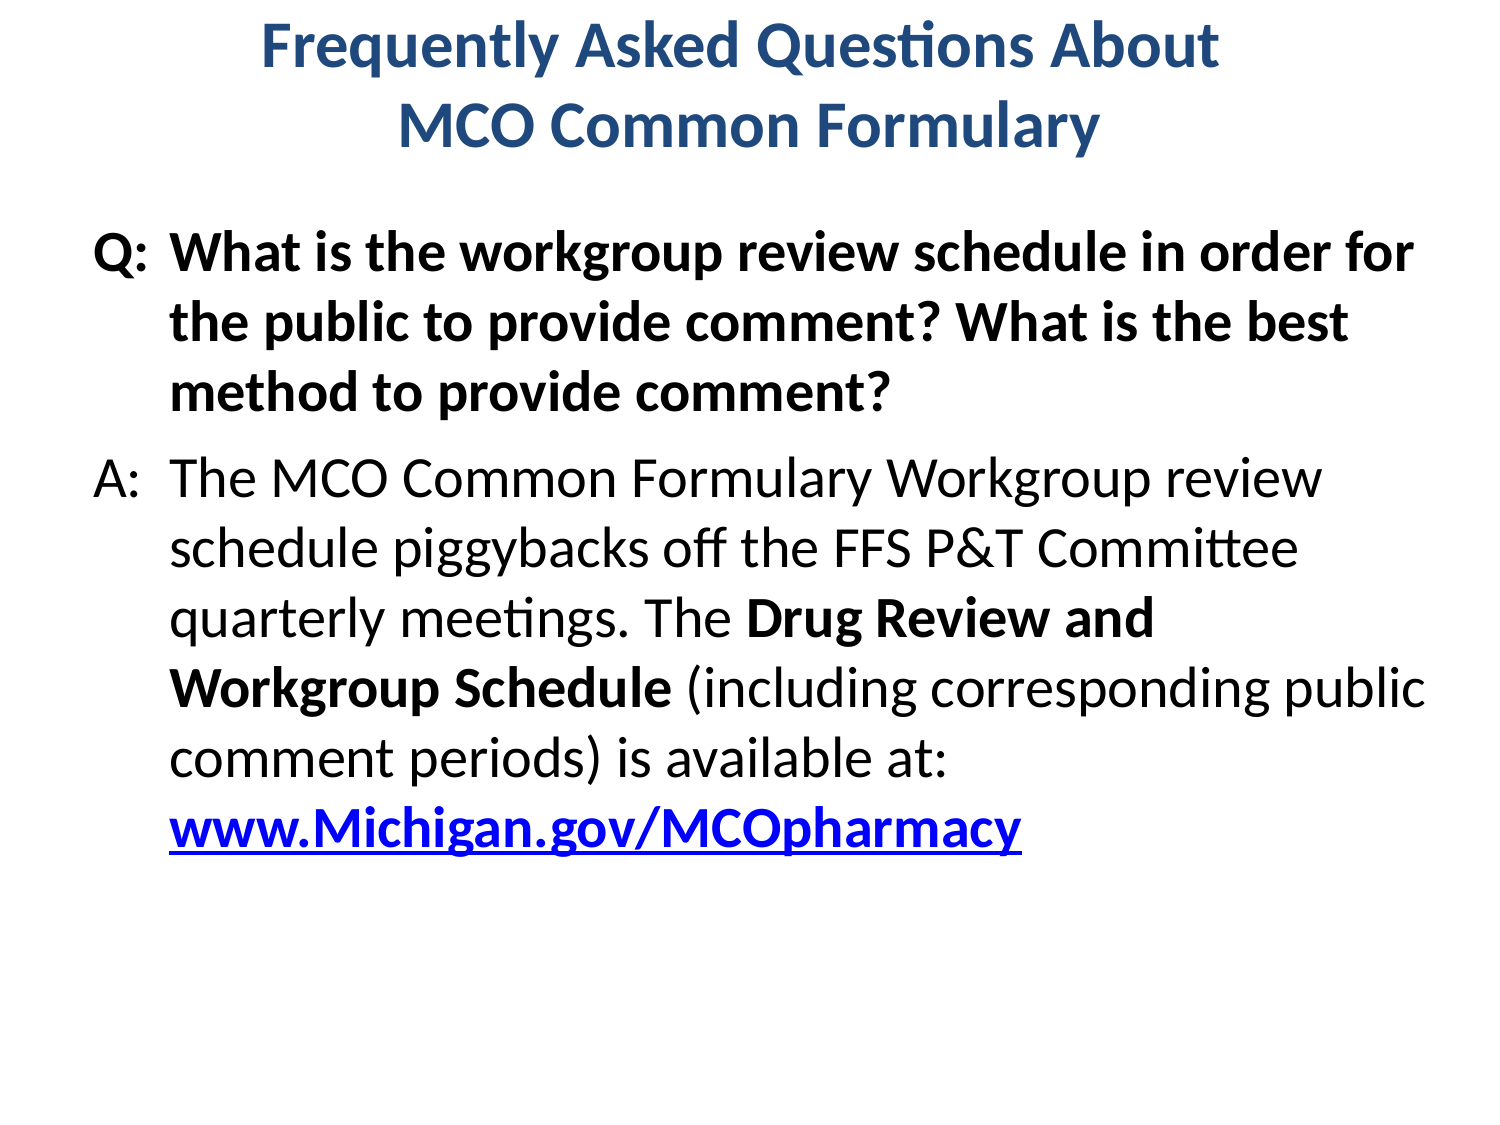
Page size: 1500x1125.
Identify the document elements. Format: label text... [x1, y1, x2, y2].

list Q: What is the workgroup review schedule in order for the public to provide comment? What is the best method to provide comment? A: The MCO Common Formulary Workgroup review schedule piggybacks off the FFS P&T Committee quarterly meetings. The Drug Review and Workgroup Schedule (including corresponding public comment periods) is available at: www.Michigan.gov/MCOpharmacy [78, 205, 1450, 1043]
title Frequently Asked Questions About MCO Common Formulary [49, 37, 1450, 125]
